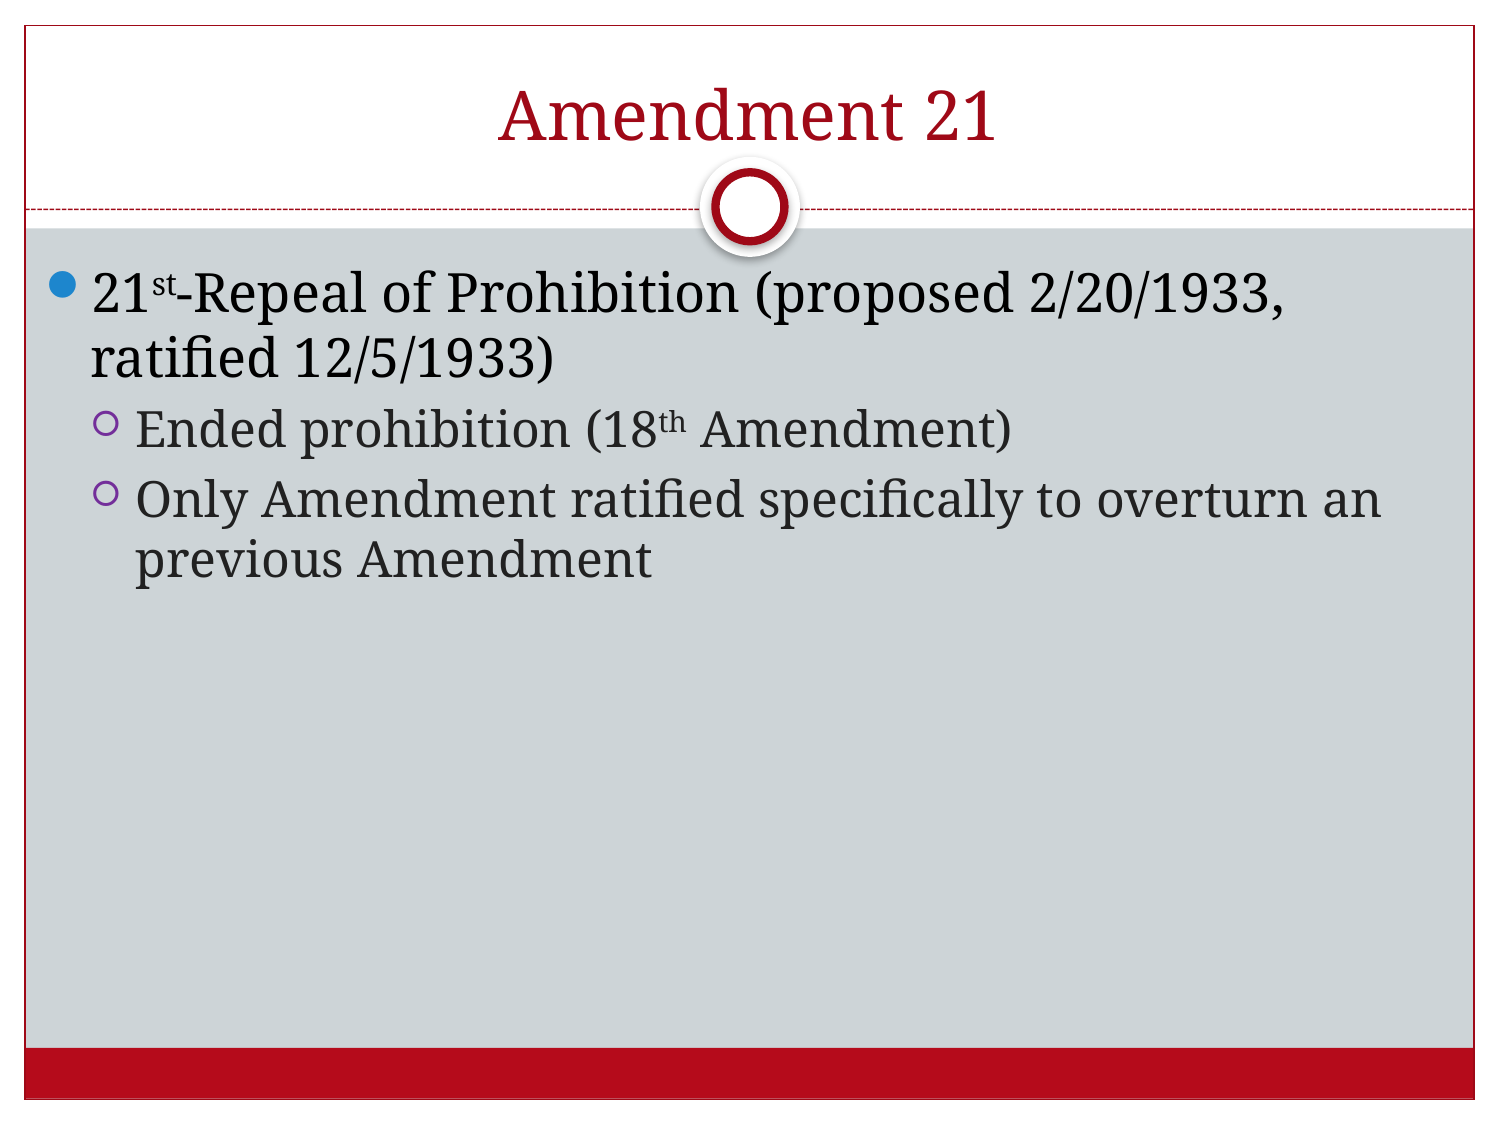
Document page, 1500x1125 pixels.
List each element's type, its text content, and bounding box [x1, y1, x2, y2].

list 21st-Repeal of Prohibition (proposed 2/20/1933, ratified 12/5/1933) Ended prohibition (18th Amendment) Only Amendment ratified specifically to overturn an previous Amendment [30, 250, 1471, 1001]
title Amendment 21 [49, 37, 1450, 162]
